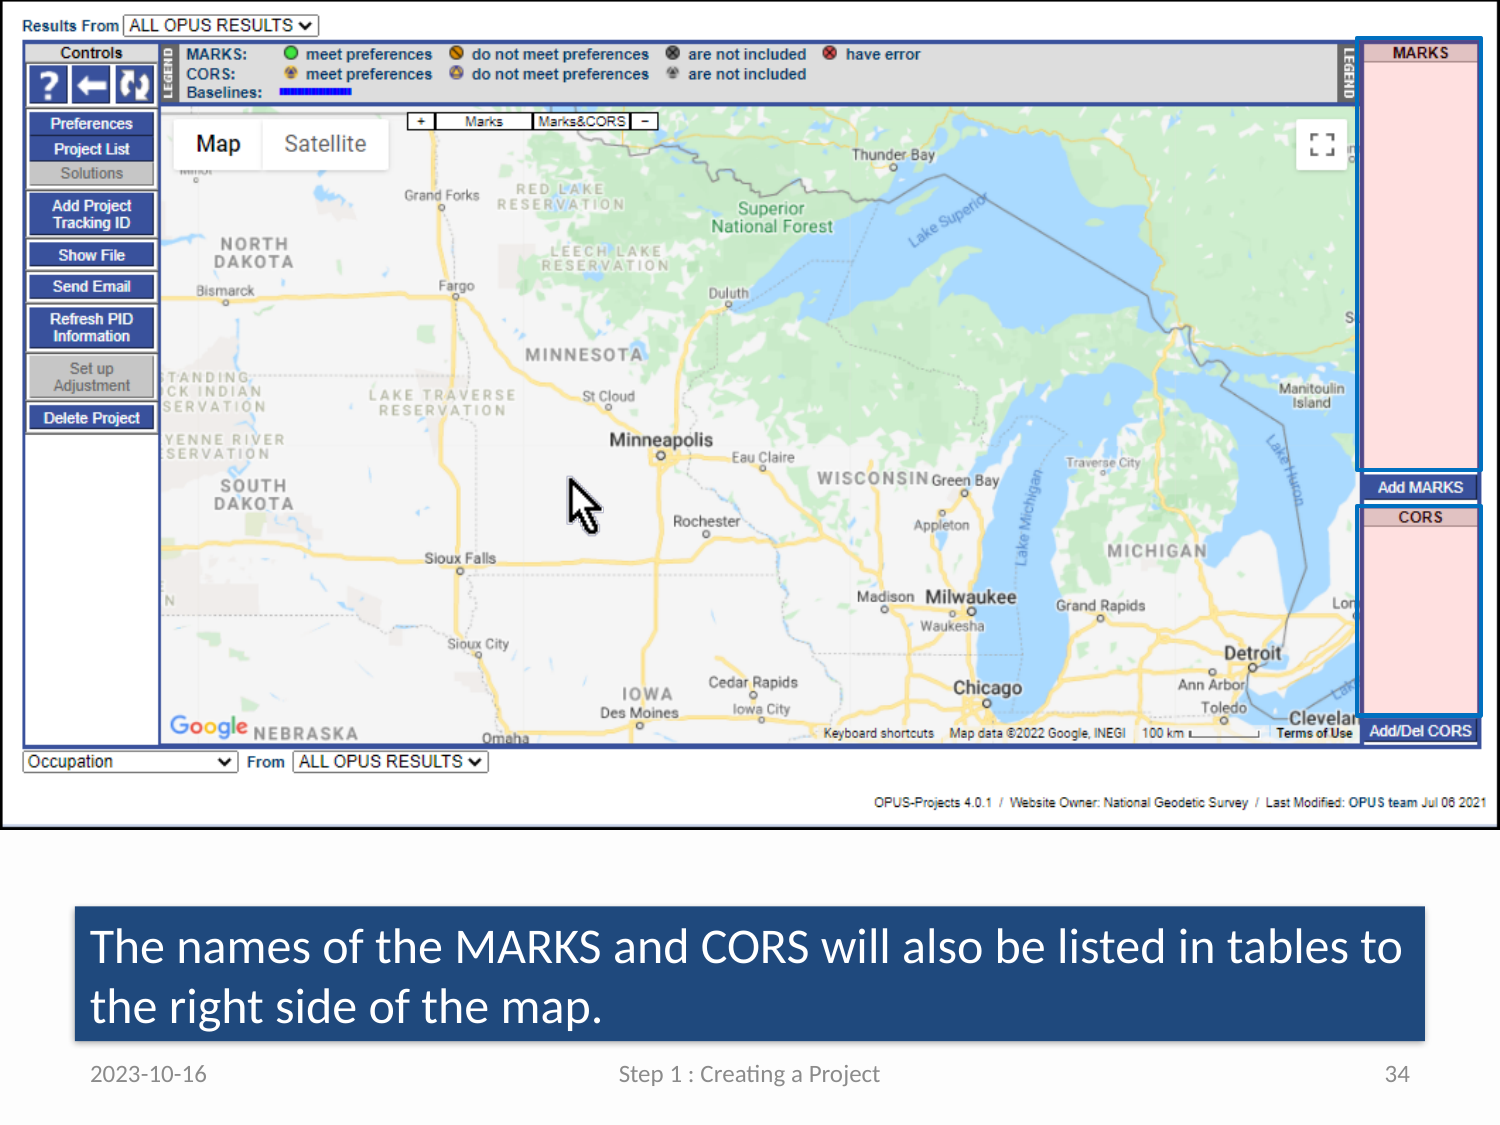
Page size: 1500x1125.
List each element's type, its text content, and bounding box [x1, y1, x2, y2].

picture [0, 0, 1500, 1125]
slide_number 34 [1074, 1049, 1425, 1103]
footer Step 1 : Creating a Project [512, 1049, 988, 1103]
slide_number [75, 1049, 425, 1103]
text_box The names of the MARKS and CORS will also be listed in tables to the right side of the map. [74, 906, 1425, 1042]
